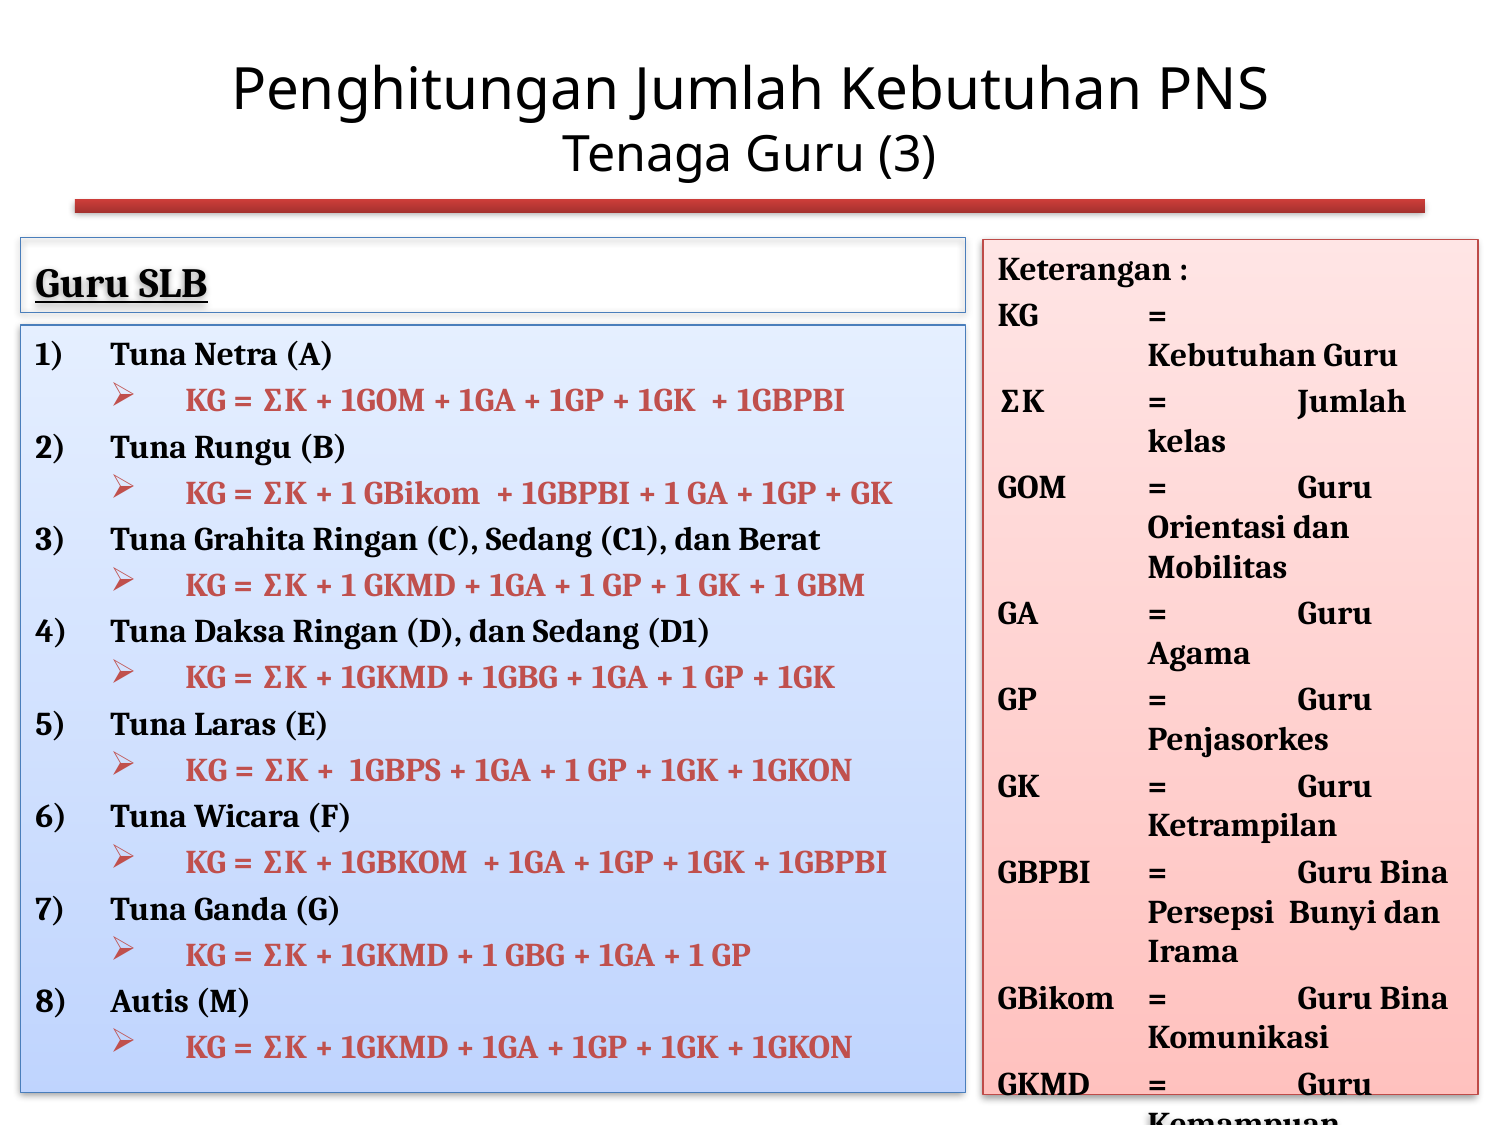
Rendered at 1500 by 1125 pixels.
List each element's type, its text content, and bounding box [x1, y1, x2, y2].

text_box [74, 199, 1425, 213]
list Tuna Netra (A) KG = ∑K + 1GOM + 1GA + 1GP + 1GK + 1GBPBI Tuna Rungu (B) KG = ∑K + 1 GBikom + 1GBPBI + 1 GA + 1GP + GK Tuna Grahita Ringan (C), Sedang (C1), dan Berat KG = ∑K + 1 GKMD + 1GA + 1 GP + 1 GK + 1 GBM Tuna Daksa Ringan (D), dan Sedang (D1) KG = ∑K + 1GKMD + 1GBG + 1GA + 1 GP + 1GK Tuna Laras (E) KG = ∑K + 1GBPS + 1GA + 1 GP + 1GK + 1GKON Tuna Wicara (F) KG = ∑K + 1GBKOM + 1GA + 1GP + 1GK + 1GBPBI Tuna Ganda (G) KG = ∑K + 1GKMD + 1 GBG + 1GA + 1 GP Autis (M) KG = ∑K + 1GKMD + 1GA + 1GP + 1GK + 1GKON [20, 324, 966, 1093]
title Penghitungan Jumlah Kebutuhan PNS Tenaga Guru (3) [75, 45, 1425, 188]
text_box Keterangan : KG = Kebutuhan Guru ∑K = Jumlah kelas GOM = Guru Orientasi dan Mobilitas GA = Guru Agama GP = Guru Penjasorkes GK = Guru Ketrampilan GBPBI = Guru Bina Persepsi Bunyi dan Irama GBikom = Guru Bina Komunikasi GKMD = Guru Kemampuan Merawat Diri GBM = Guru Bina Mental GKON = Guru Konseling (Psikologi) GBG = Guru Bina Gerak [982, 239, 1479, 1095]
text_box Guru SLB [20, 237, 966, 313]
